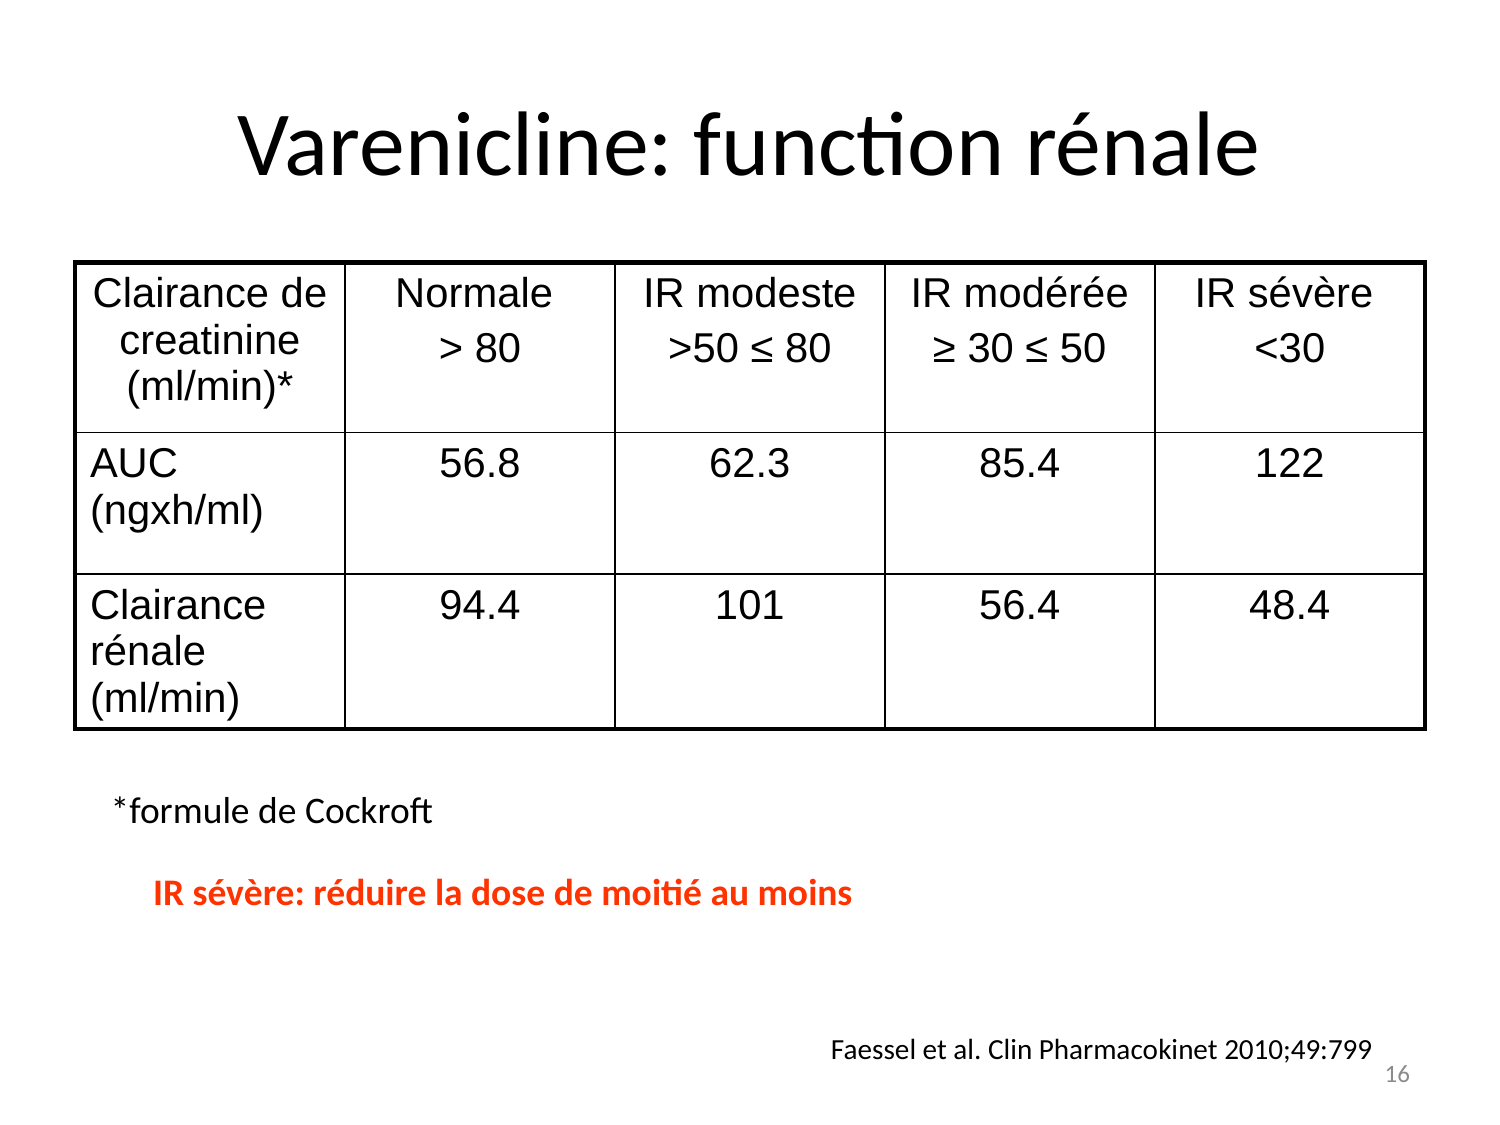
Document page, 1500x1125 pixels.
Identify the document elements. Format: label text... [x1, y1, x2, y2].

table_header Clairance de creatinine (ml/min)* [77, 265, 344, 432]
table_header IR sévère <30 [1156, 265, 1423, 432]
table_header IR modeste >50 ≤ 80 [616, 265, 884, 432]
table_cell 101 [616, 575, 884, 727]
text_box IR sévère: réduire la dose de moitié au moins [138, 860, 869, 921]
table_cell 48.4 [1156, 575, 1423, 727]
table_cell 85.4 [886, 433, 1154, 573]
table_cell Clairance rénale (ml/min) [77, 575, 344, 727]
slide_number 16 [1074, 1042, 1425, 1103]
table_cell 56.4 [886, 575, 1154, 727]
table_cell 122 [1156, 433, 1423, 573]
table_cell 62.3 [616, 433, 884, 573]
title Varenicline: function rénale [75, 45, 1425, 233]
table_cell AUC (ngxh/ml) [77, 433, 344, 573]
table_cell 94.4 [346, 575, 614, 727]
text_box *formule de Cockroft [95, 778, 457, 839]
table_cell 56.8 [346, 433, 614, 573]
text_box Faessel et al. Clin Pharmacokinet 2010;49:799 [816, 1023, 1388, 1073]
table_header IR modérée ≥ 30 ≤ 50 [886, 265, 1154, 432]
table_header Normale > 80 [346, 265, 614, 432]
